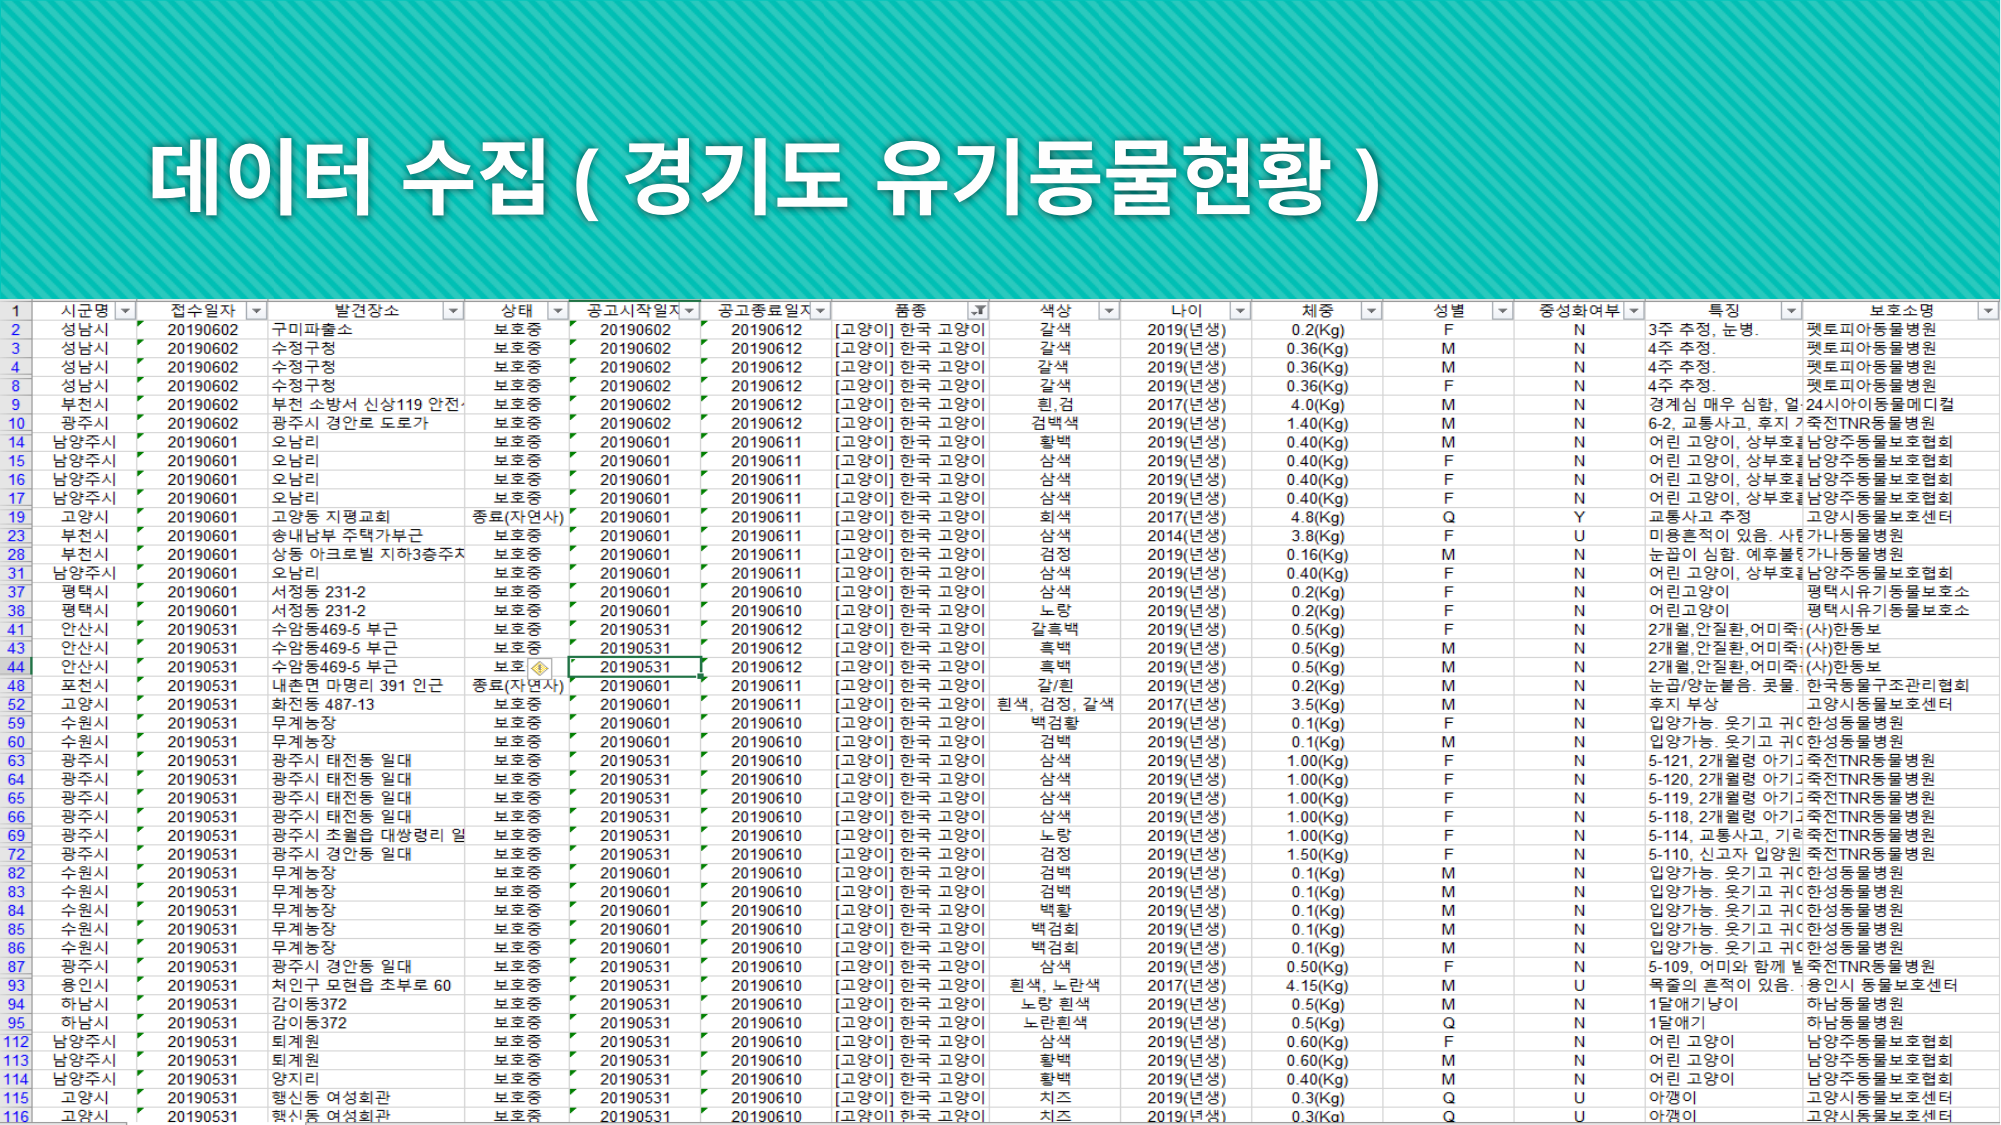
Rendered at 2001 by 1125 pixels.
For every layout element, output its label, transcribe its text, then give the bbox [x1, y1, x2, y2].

title 데이터 수집(경기도 유기동물현황) [132, 73, 1868, 233]
picture [0, 299, 2000, 1125]
